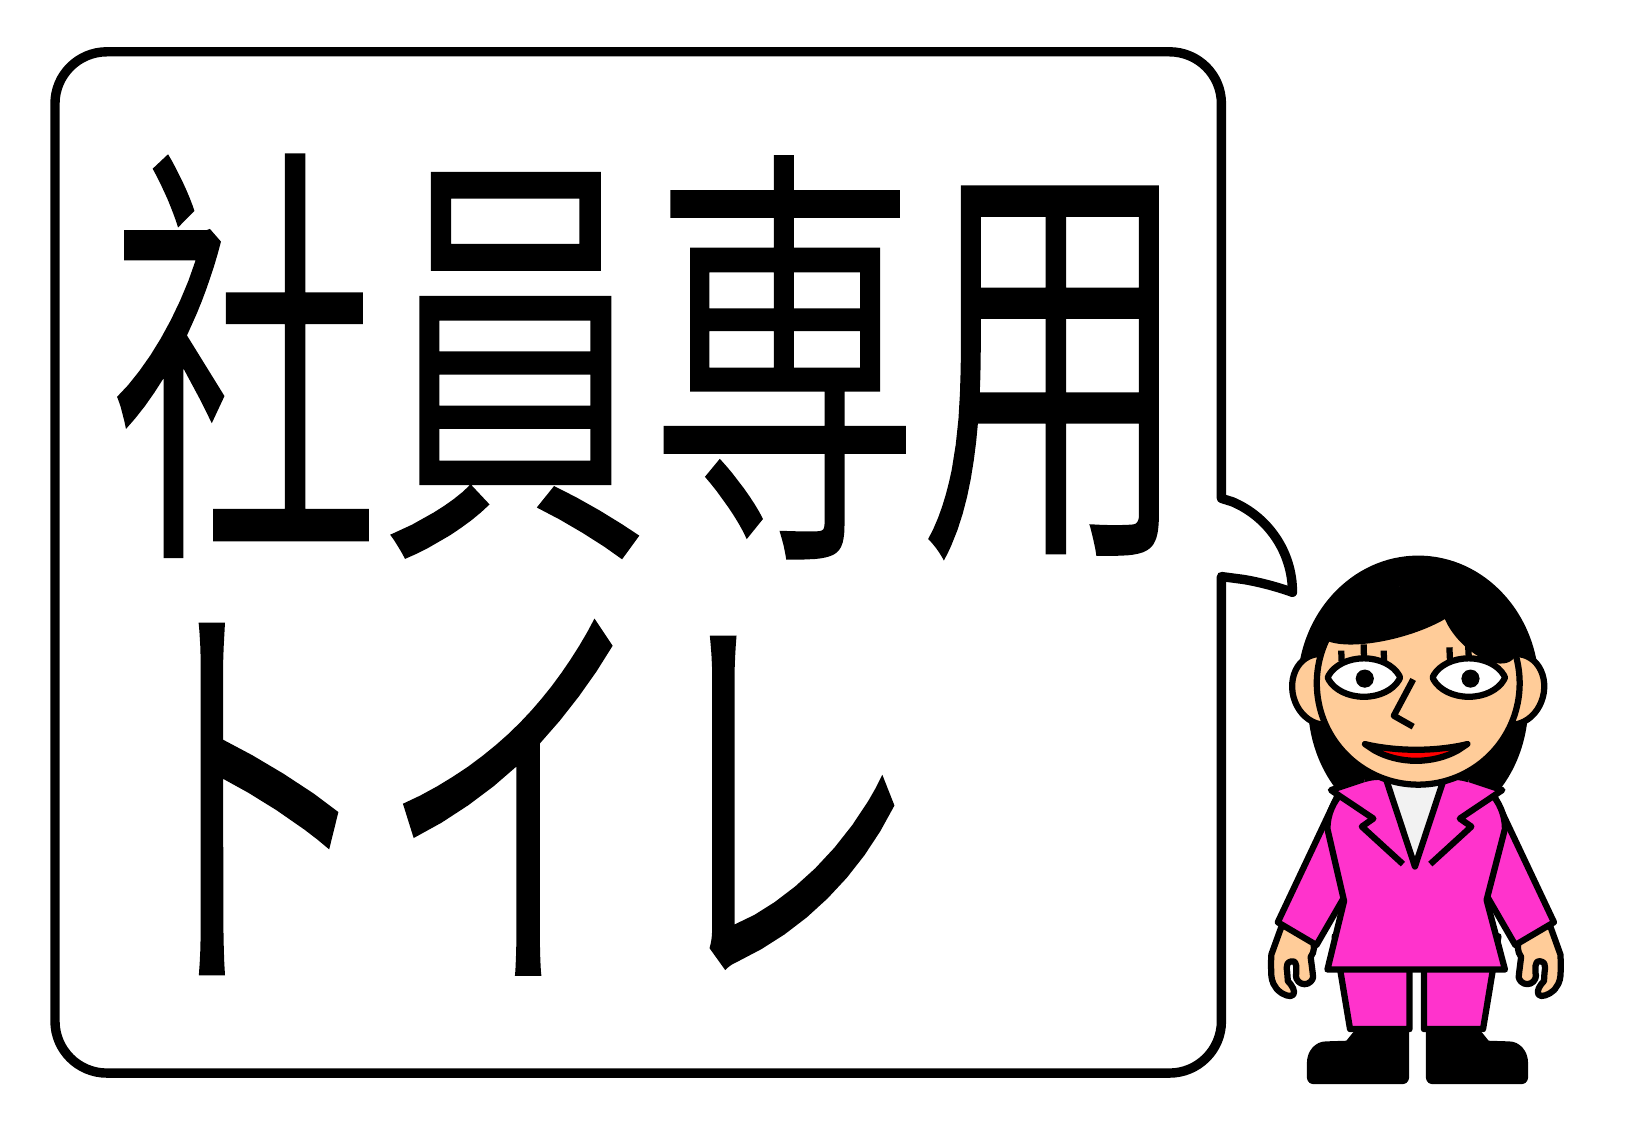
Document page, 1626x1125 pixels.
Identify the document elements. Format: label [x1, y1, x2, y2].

text_box [52, 49, 1289, 1076]
text_box [1259, 558, 1571, 1082]
